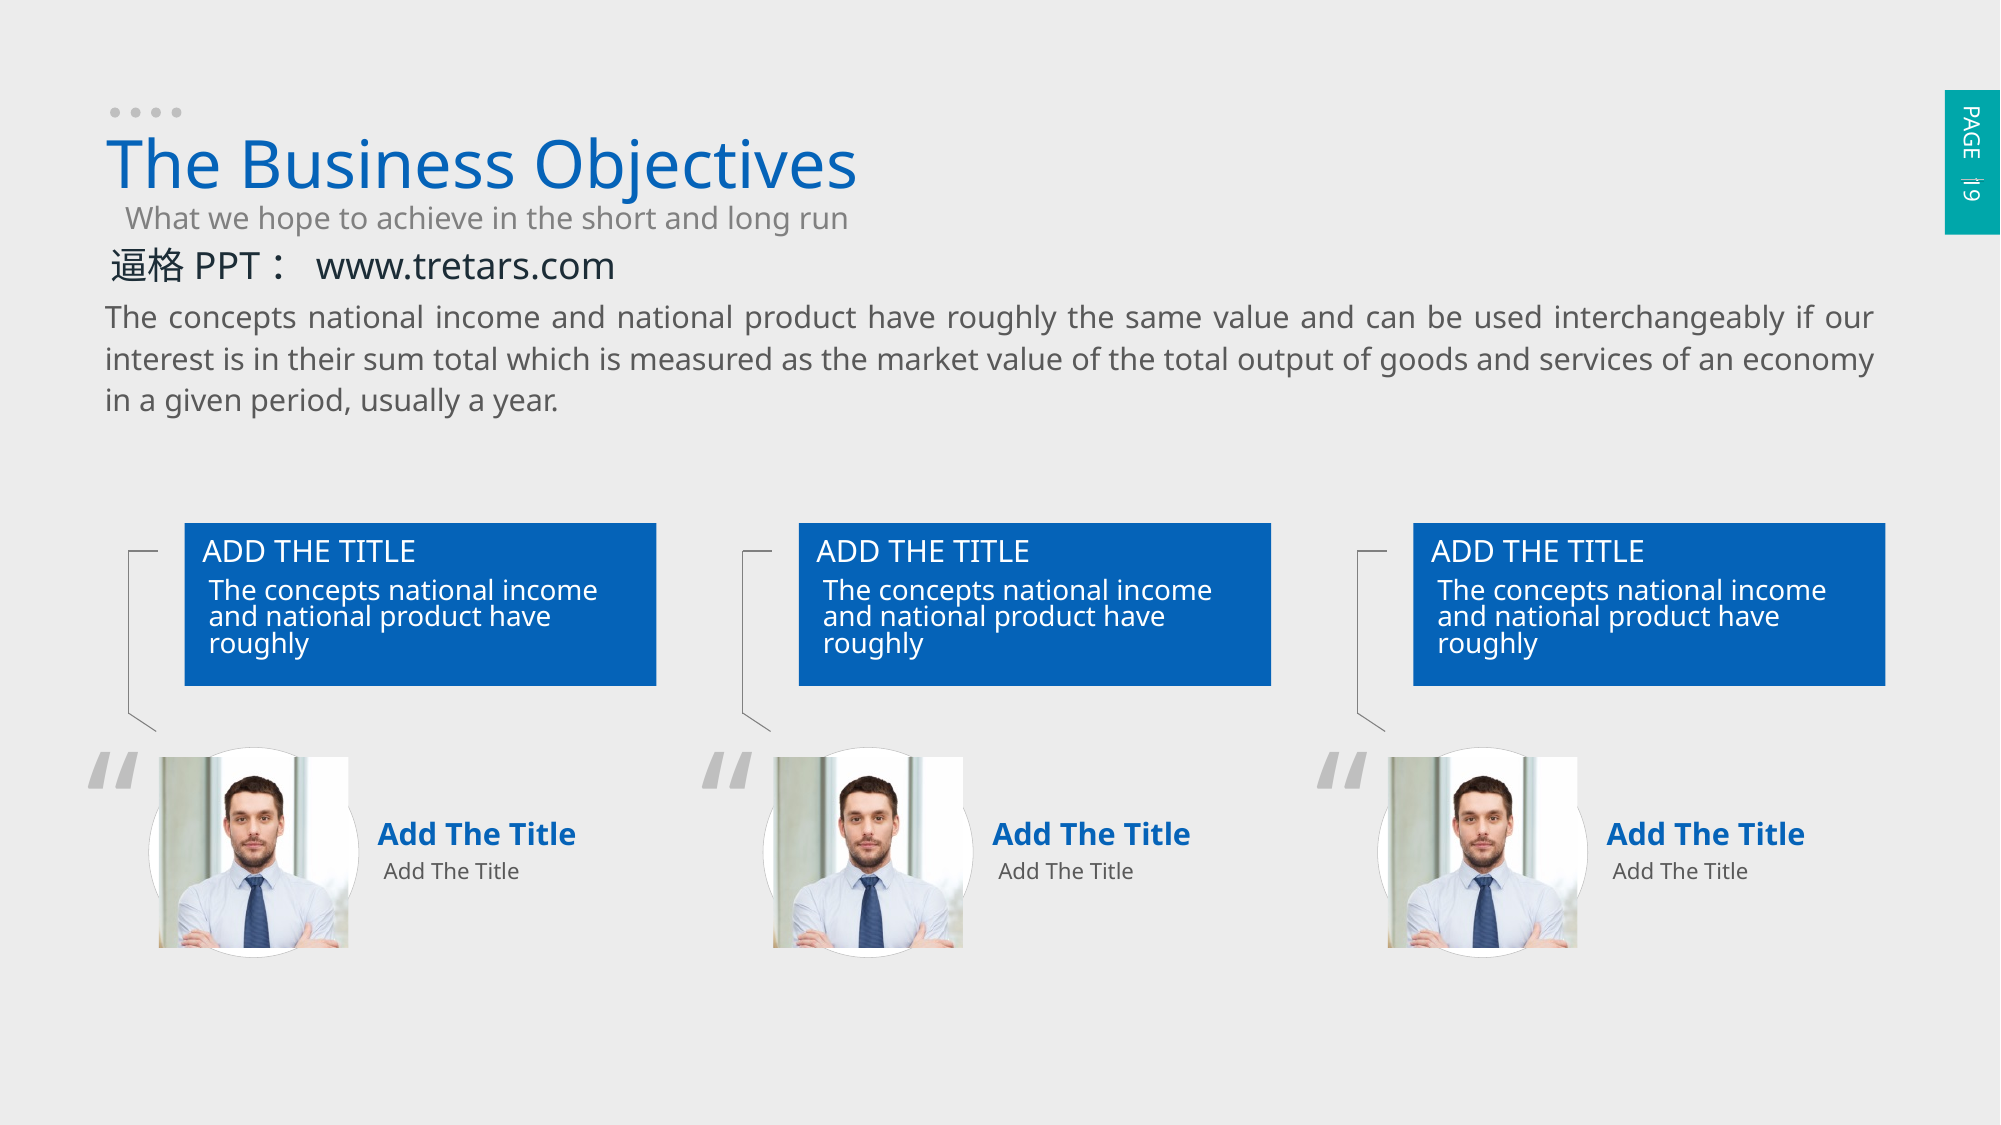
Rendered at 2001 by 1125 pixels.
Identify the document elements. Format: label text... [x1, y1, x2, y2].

text_box The concepts national income and national product have roughly the same value and can be used interchangeably if our interest is in their sum total which is measured as the market value of the total output of goods and services of an economy in a given period, usually a year. [90, 285, 1889, 426]
text_box The Business Objectives [91, 114, 875, 210]
text_box 逼格PPT：www.tretars.com [95, 234, 631, 295]
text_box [1251, 523, 1895, 958]
text_box What we hope to achieve in the short and long run [110, 191, 864, 244]
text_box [636, 523, 1251, 958]
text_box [22, 523, 636, 958]
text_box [1944, 90, 2000, 235]
